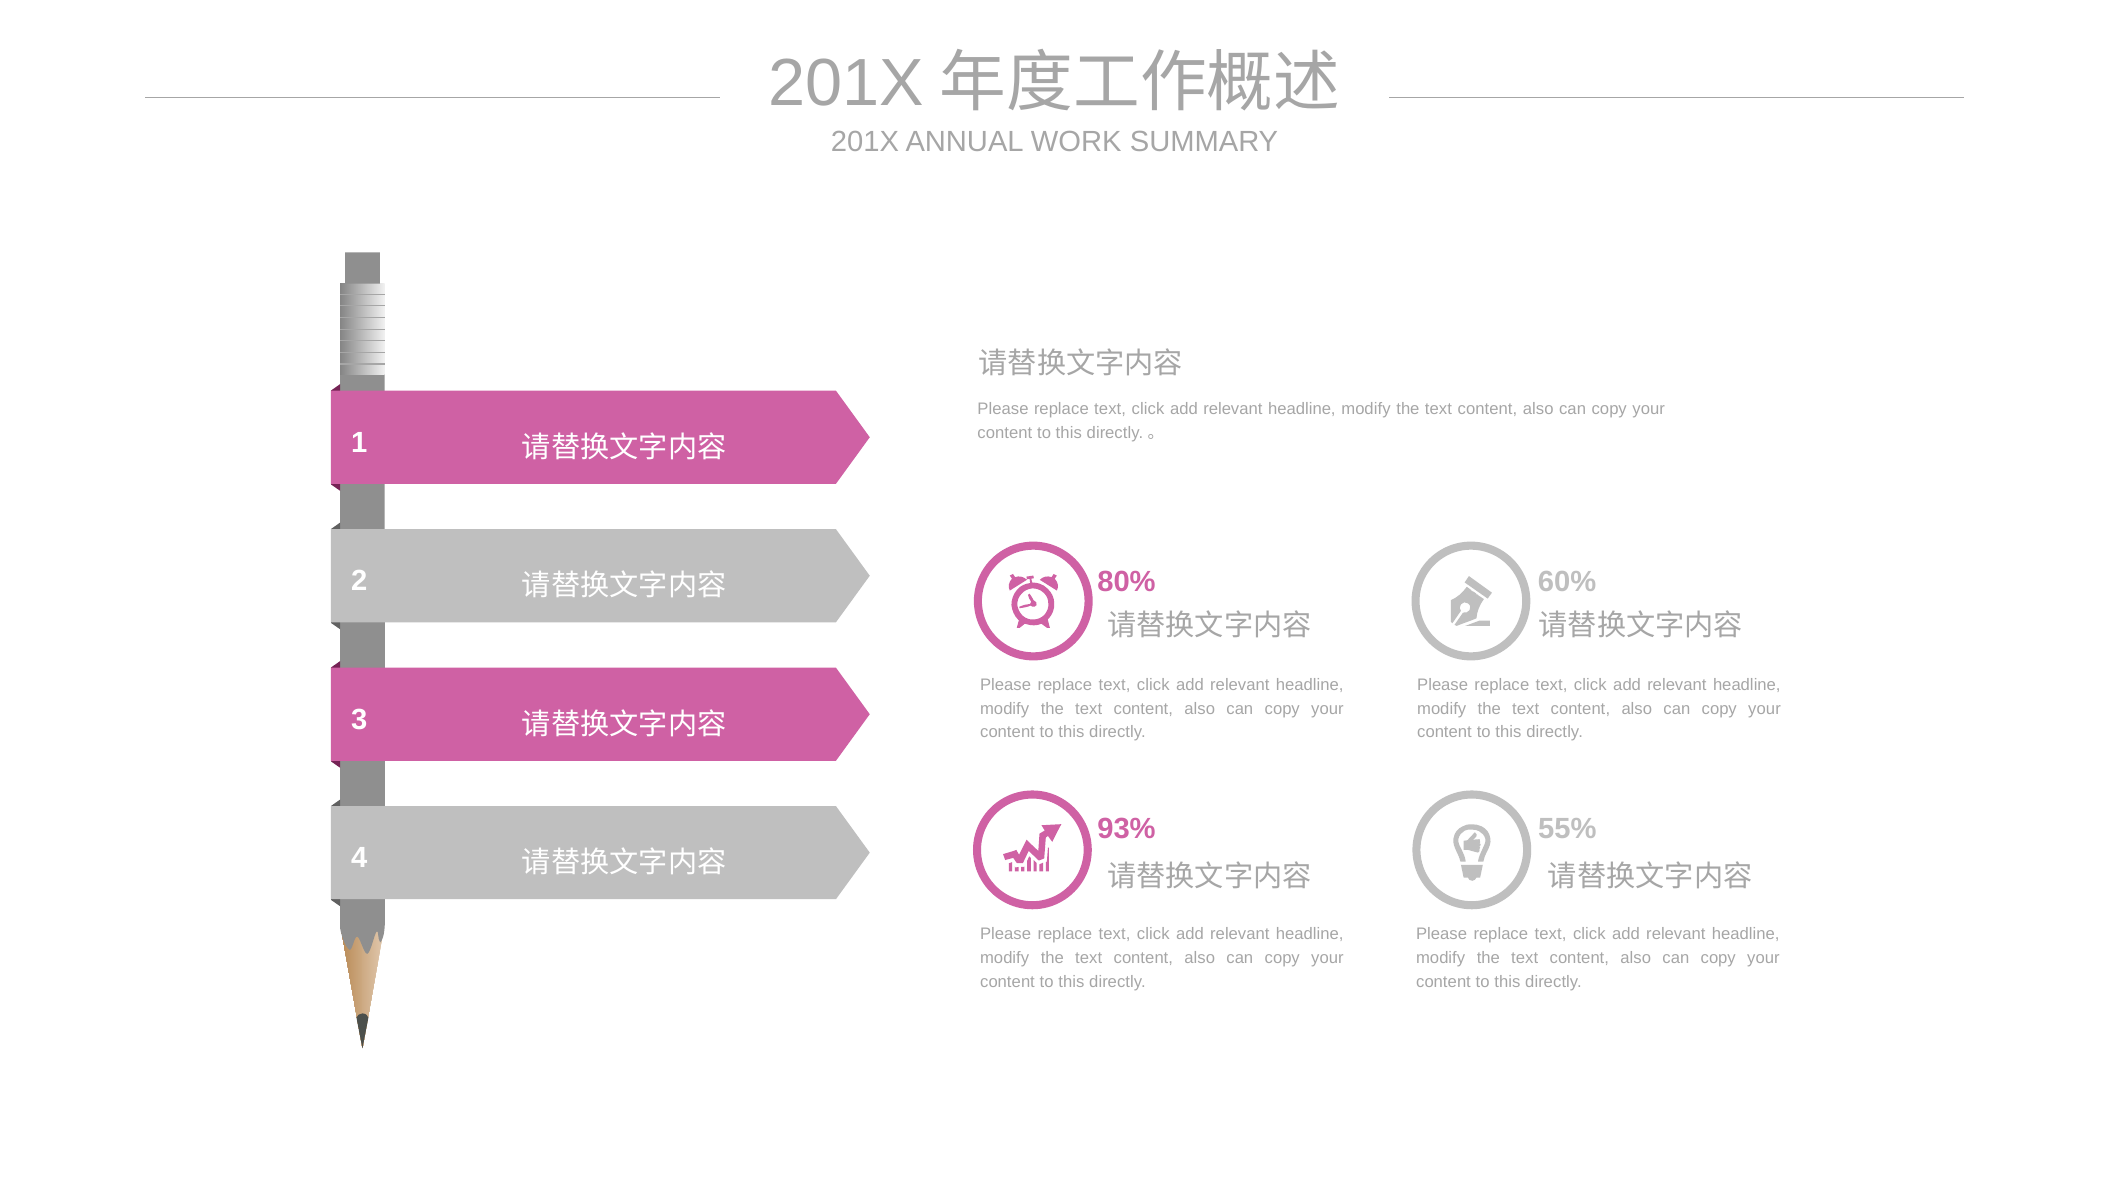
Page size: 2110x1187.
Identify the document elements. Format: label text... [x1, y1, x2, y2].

text_box 201X年度工作概述 [730, 98, 1379, 119]
text_box 请替换文字内容 [1523, 592, 1759, 649]
text_box [1033, 860, 1037, 872]
text_box 请替换文字内容 [1092, 592, 1328, 649]
text_box [1039, 862, 1044, 872]
text_box [1008, 573, 1055, 628]
text_box Please replace text, click add relevant headline, modify the text content, also can copy your content to this directly. [965, 662, 1359, 749]
text_box 60% [1523, 547, 1612, 605]
text_box Please replace text, click add relevant headline, modify the text content, also can copy your content to this directly. [965, 912, 1359, 999]
text_box 55% [1523, 795, 1612, 853]
text_box [1045, 847, 1049, 872]
text_box [1453, 824, 1491, 862]
text_box Please replace text, click add relevant headline, modify the text content, also can copy your content to this directly. [1401, 912, 1795, 999]
text_box 93% [1082, 795, 1171, 853]
text_box 请替换文字内容 [1533, 842, 1768, 900]
text_box [1003, 824, 1062, 864]
text_box 请替换文字内容 [1092, 842, 1328, 900]
text_box [1008, 862, 1013, 872]
text_box [971, 789, 1092, 911]
text_box 201X ANNUAL WORK SUMMARY [824, 122, 1285, 158]
text_box [1027, 856, 1031, 872]
text_box [1039, 573, 1058, 591]
text_box [1410, 540, 1523, 662]
text_box Please replace text, click add relevant headline, modify the text content, also can copy your content to this directly.。 [962, 386, 1681, 449]
text_box [1450, 576, 1492, 626]
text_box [330, 252, 870, 1049]
text_box [1411, 789, 1533, 911]
text_box 80% [1082, 547, 1171, 605]
text_box [972, 540, 1092, 662]
text_box 201X年度工作概述 [730, 38, 1379, 96]
text_box [1460, 864, 1483, 881]
text_box 请替换文字内容 [963, 330, 1199, 386]
text_box Please replace text, click add relevant headline, modify the text content, also can copy your content to this directly. [1402, 662, 1796, 749]
